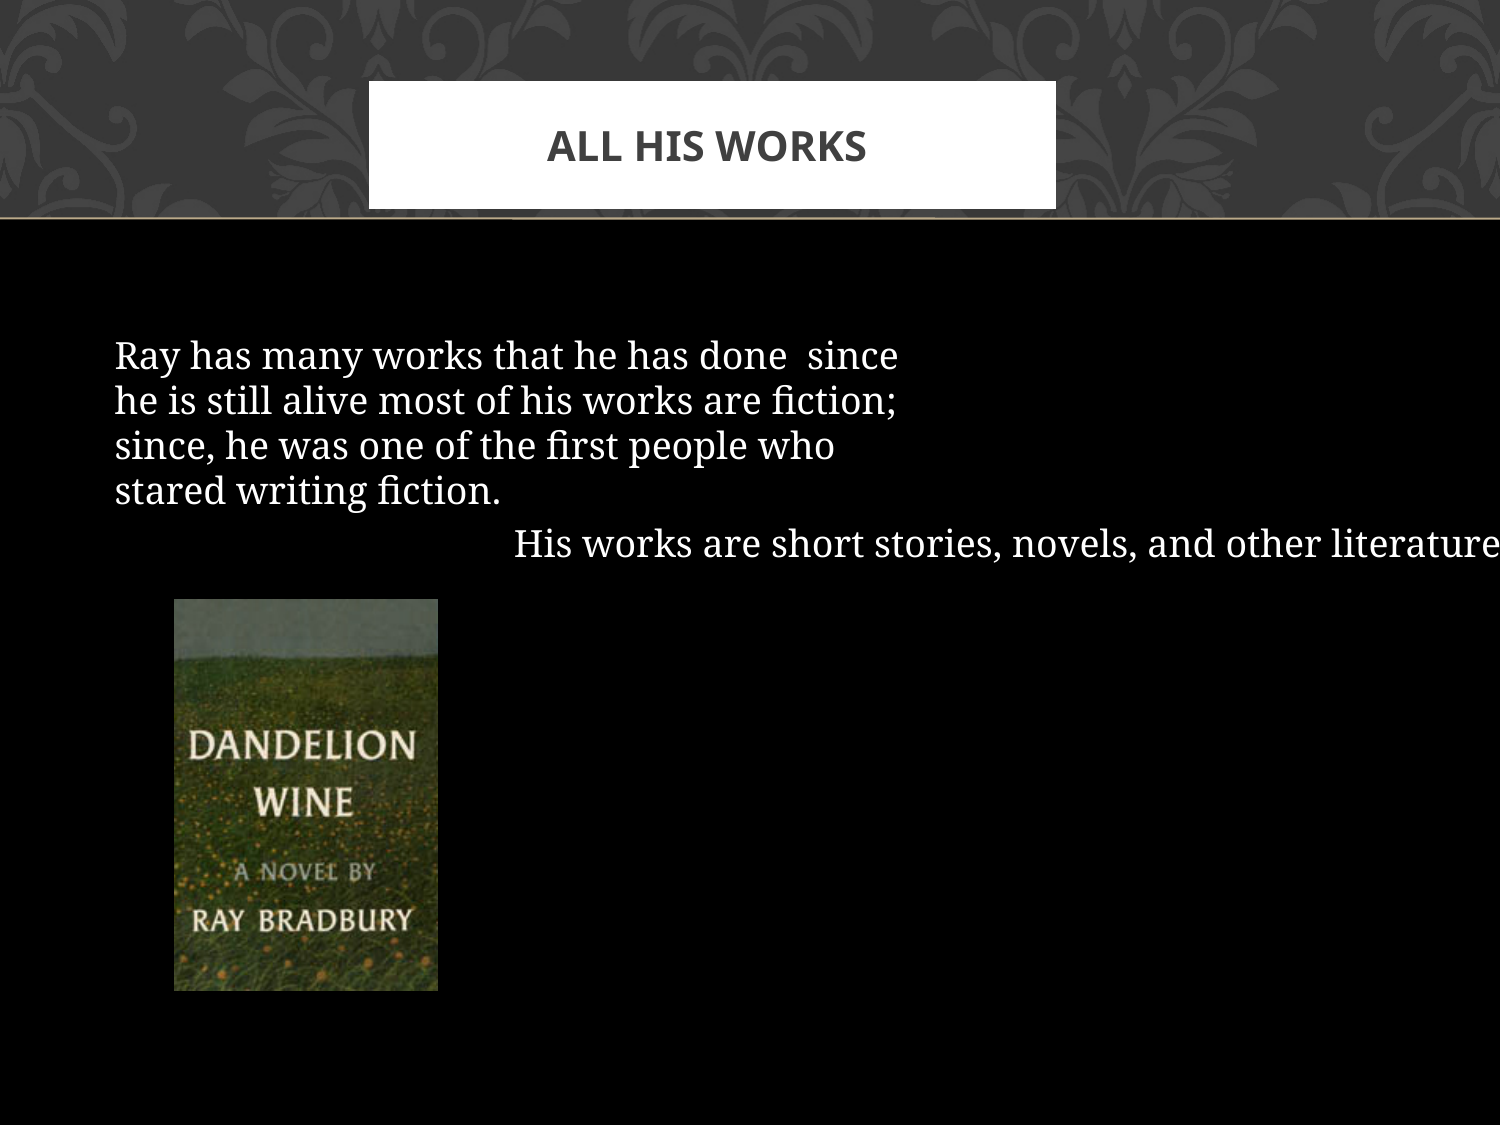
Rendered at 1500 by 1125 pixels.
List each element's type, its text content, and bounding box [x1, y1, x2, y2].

text_box Ray has many works that he has done since he is still alive most of his works are fiction; since, he was one of the first people who stared writing fiction. [99, 324, 925, 520]
text_box His works are short stories, novels, and other literature. [499, 512, 1500, 573]
picture [174, 599, 438, 991]
title All his works [369, 81, 1056, 209]
